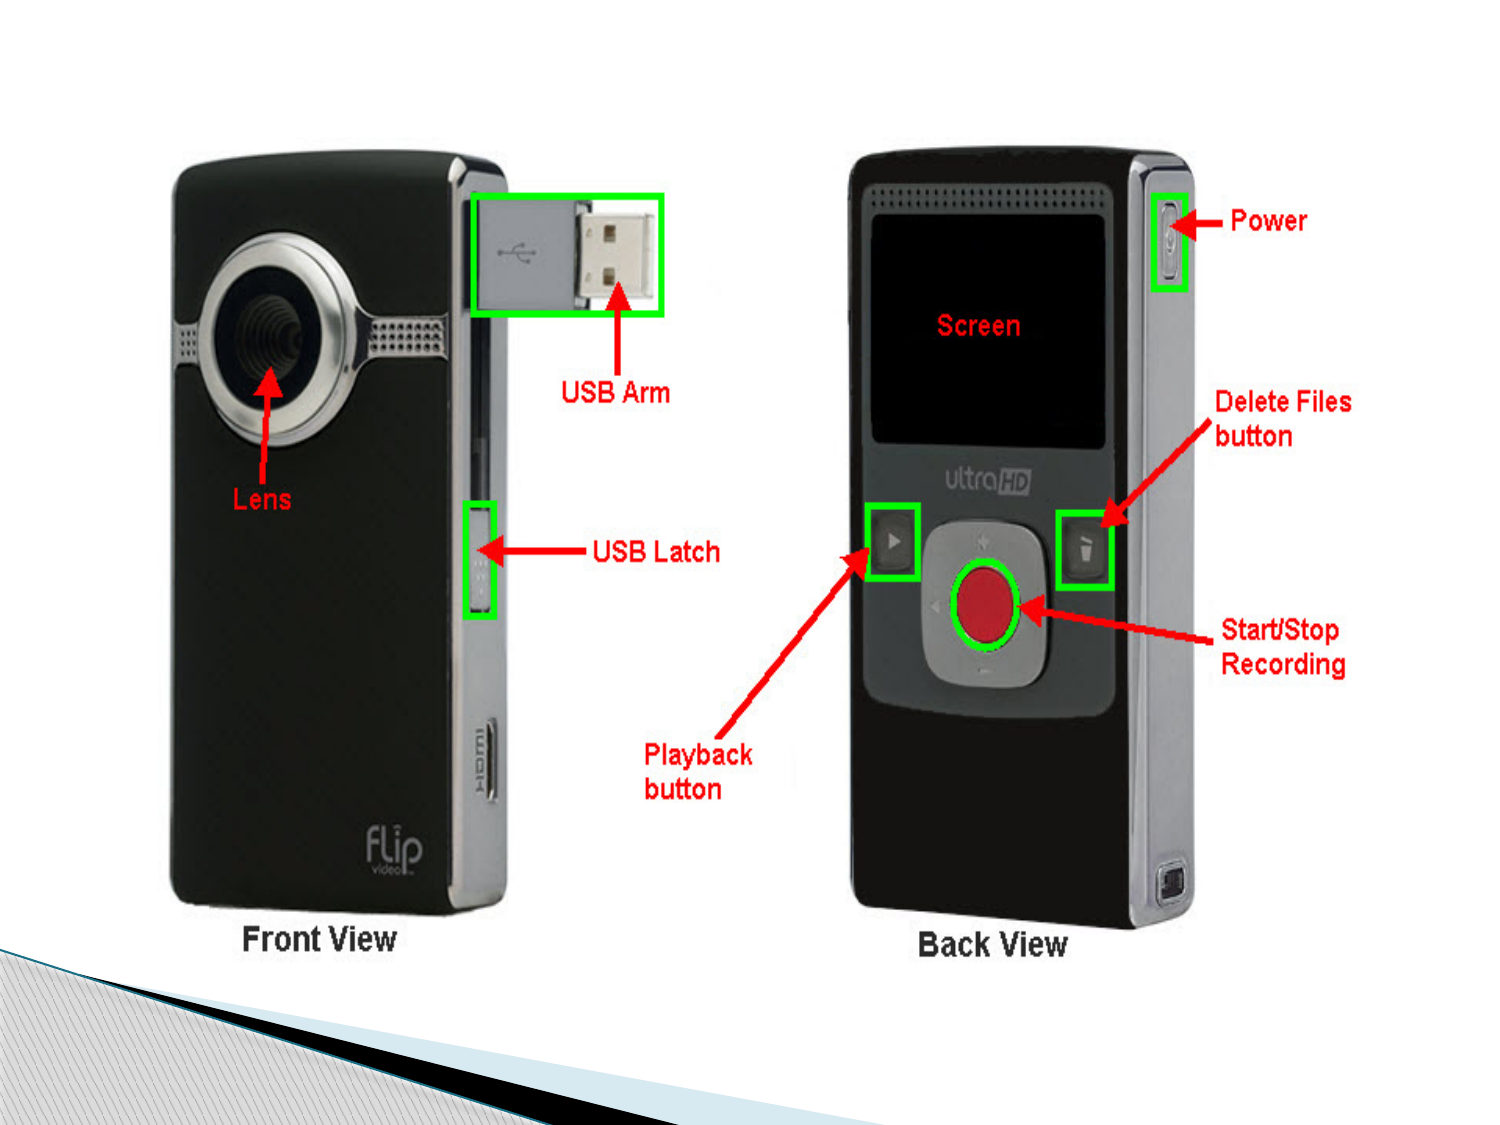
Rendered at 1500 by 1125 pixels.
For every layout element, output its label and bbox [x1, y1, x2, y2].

list [108, 137, 1392, 977]
